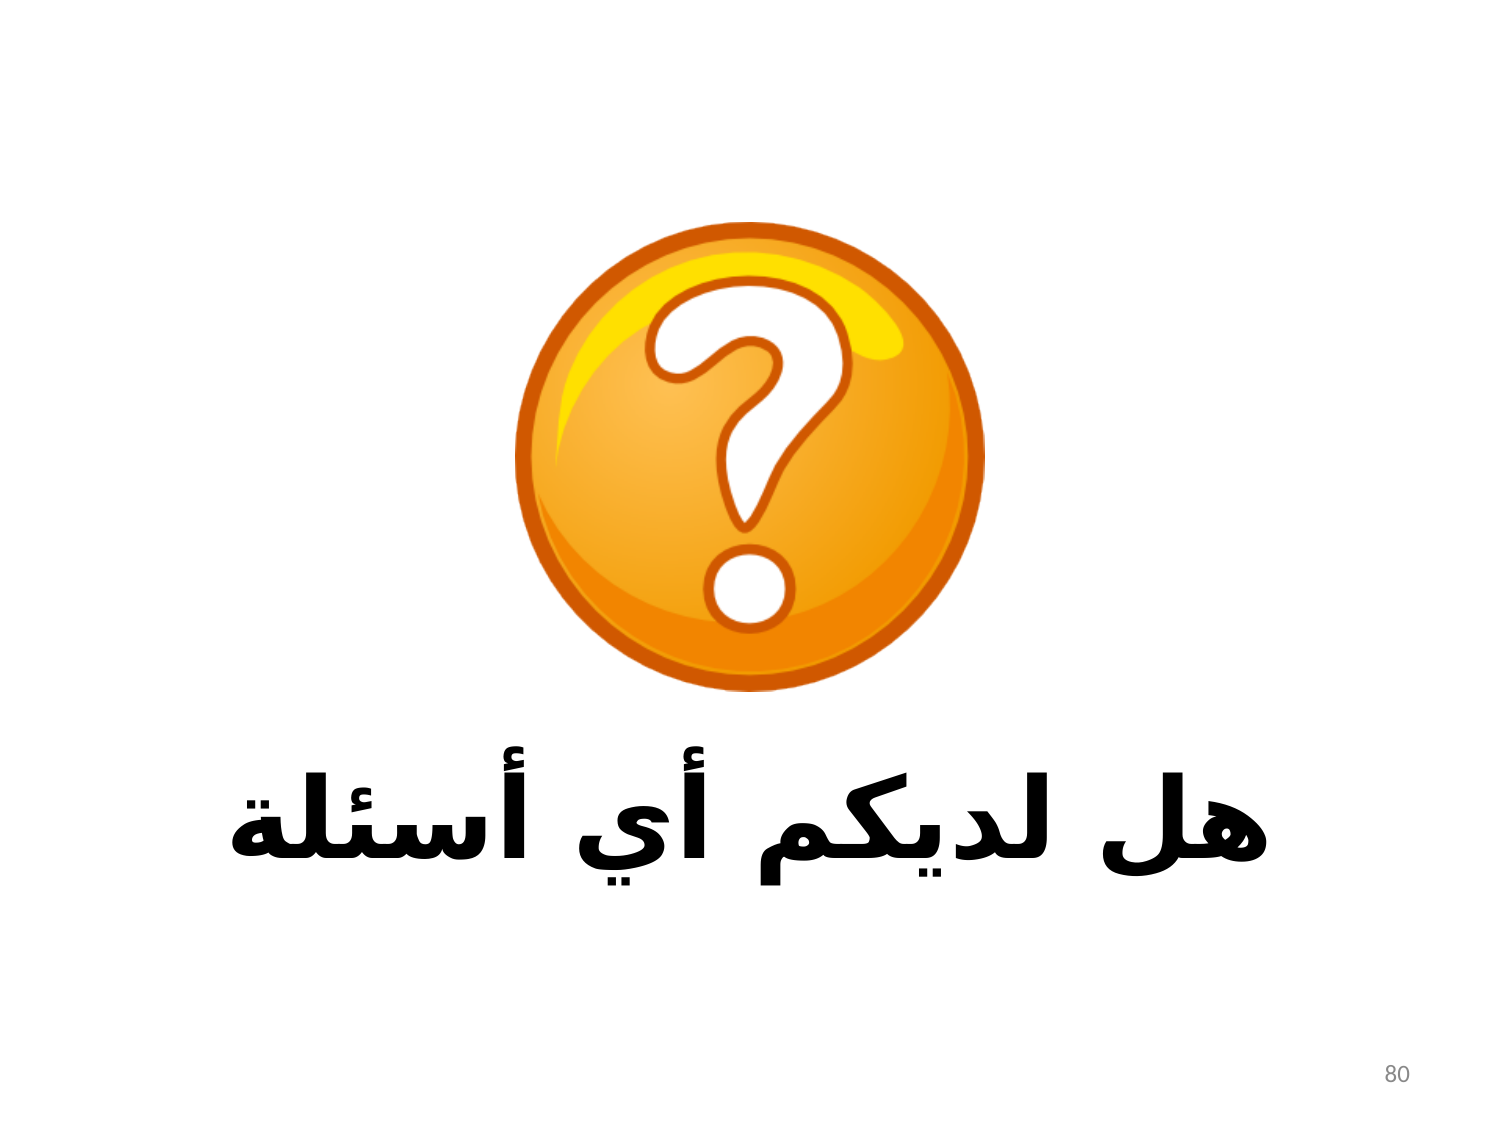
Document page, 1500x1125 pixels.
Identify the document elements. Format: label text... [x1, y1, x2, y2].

text_box هل لديكم أي أسئلة [209, 738, 1290, 888]
slide_number 80 [1074, 1042, 1425, 1103]
picture [515, 222, 985, 692]
